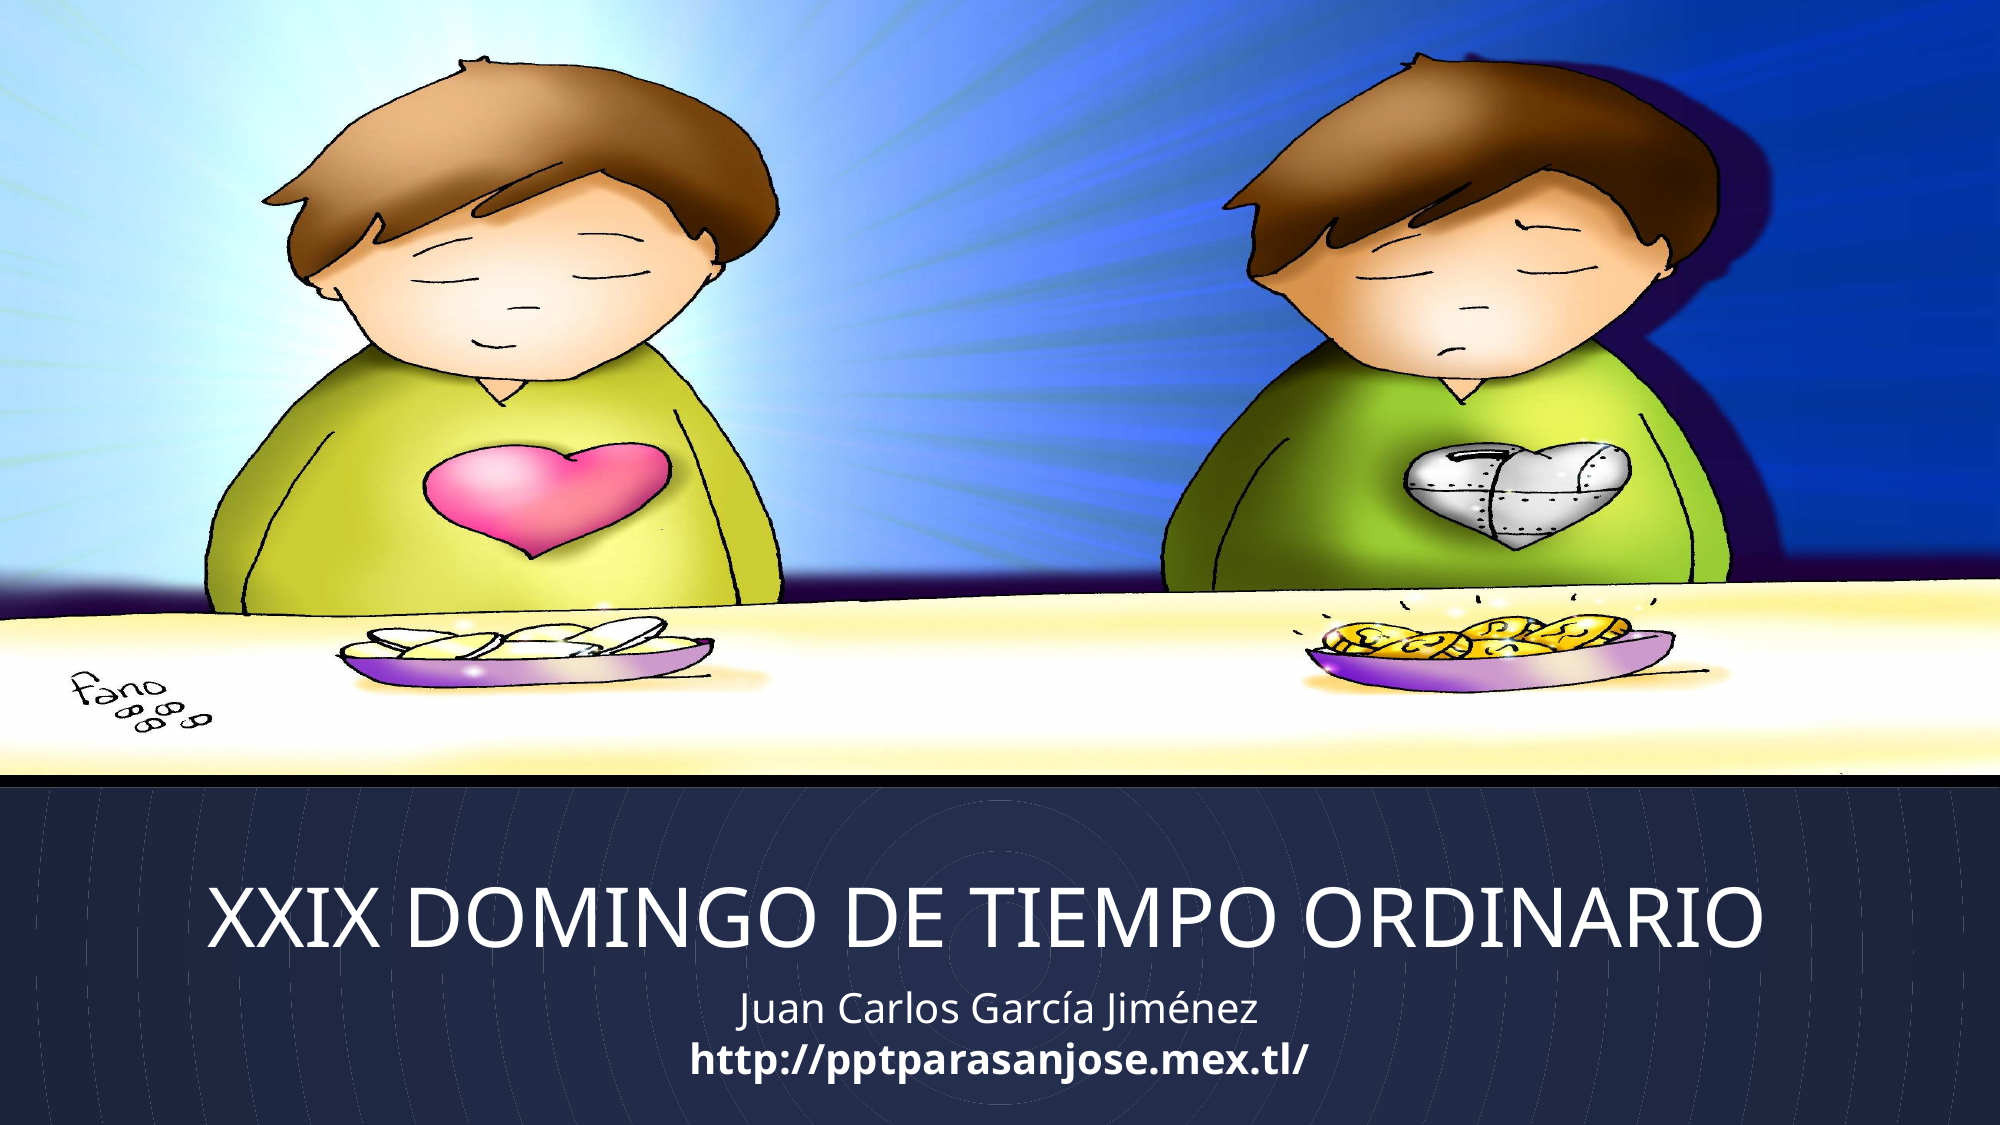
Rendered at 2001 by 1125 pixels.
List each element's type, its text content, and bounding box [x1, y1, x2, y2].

title XXIX DOMINGO DE TIEMPO ORDINARIO [173, 788, 1804, 975]
text_box [0, 776, 2000, 788]
subtitle Juan Carlos García Jiménez http://pptparasanjose.mex.tl/ [249, 975, 1750, 1100]
picture [0, 0, 2000, 776]
